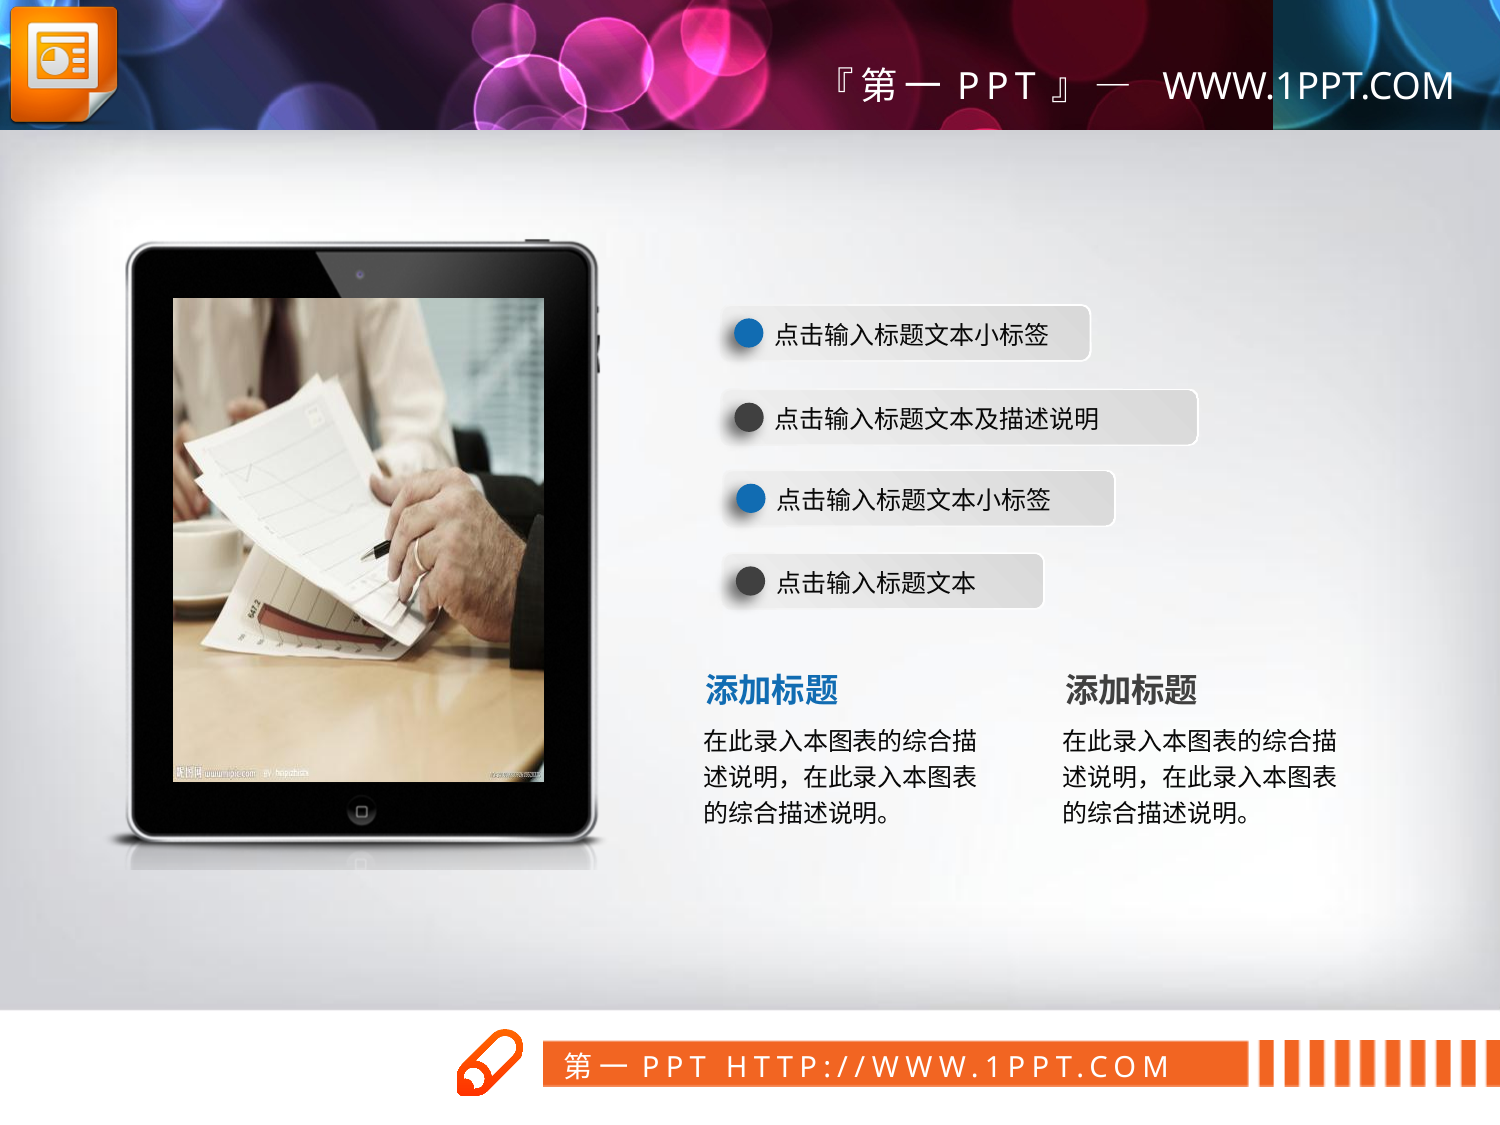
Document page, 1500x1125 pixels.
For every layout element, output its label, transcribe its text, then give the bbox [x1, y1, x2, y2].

text_box 在此录入本图表的综合描述说明，在此录入本图表的综合描述说明。 [1047, 712, 1365, 836]
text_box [722, 469, 1117, 528]
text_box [719, 303, 1092, 362]
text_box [720, 388, 1200, 447]
text_box 添加标题 [1050, 661, 1270, 712]
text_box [95, 221, 621, 870]
picture [543, 1040, 1500, 1087]
text_box 在此录入本图表的综合描述说明，在此录入本图表的综合描述说明。 [688, 712, 1005, 836]
picture [0, 0, 1500, 1012]
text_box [721, 552, 1046, 610]
text_box 添加标题 [690, 661, 869, 712]
